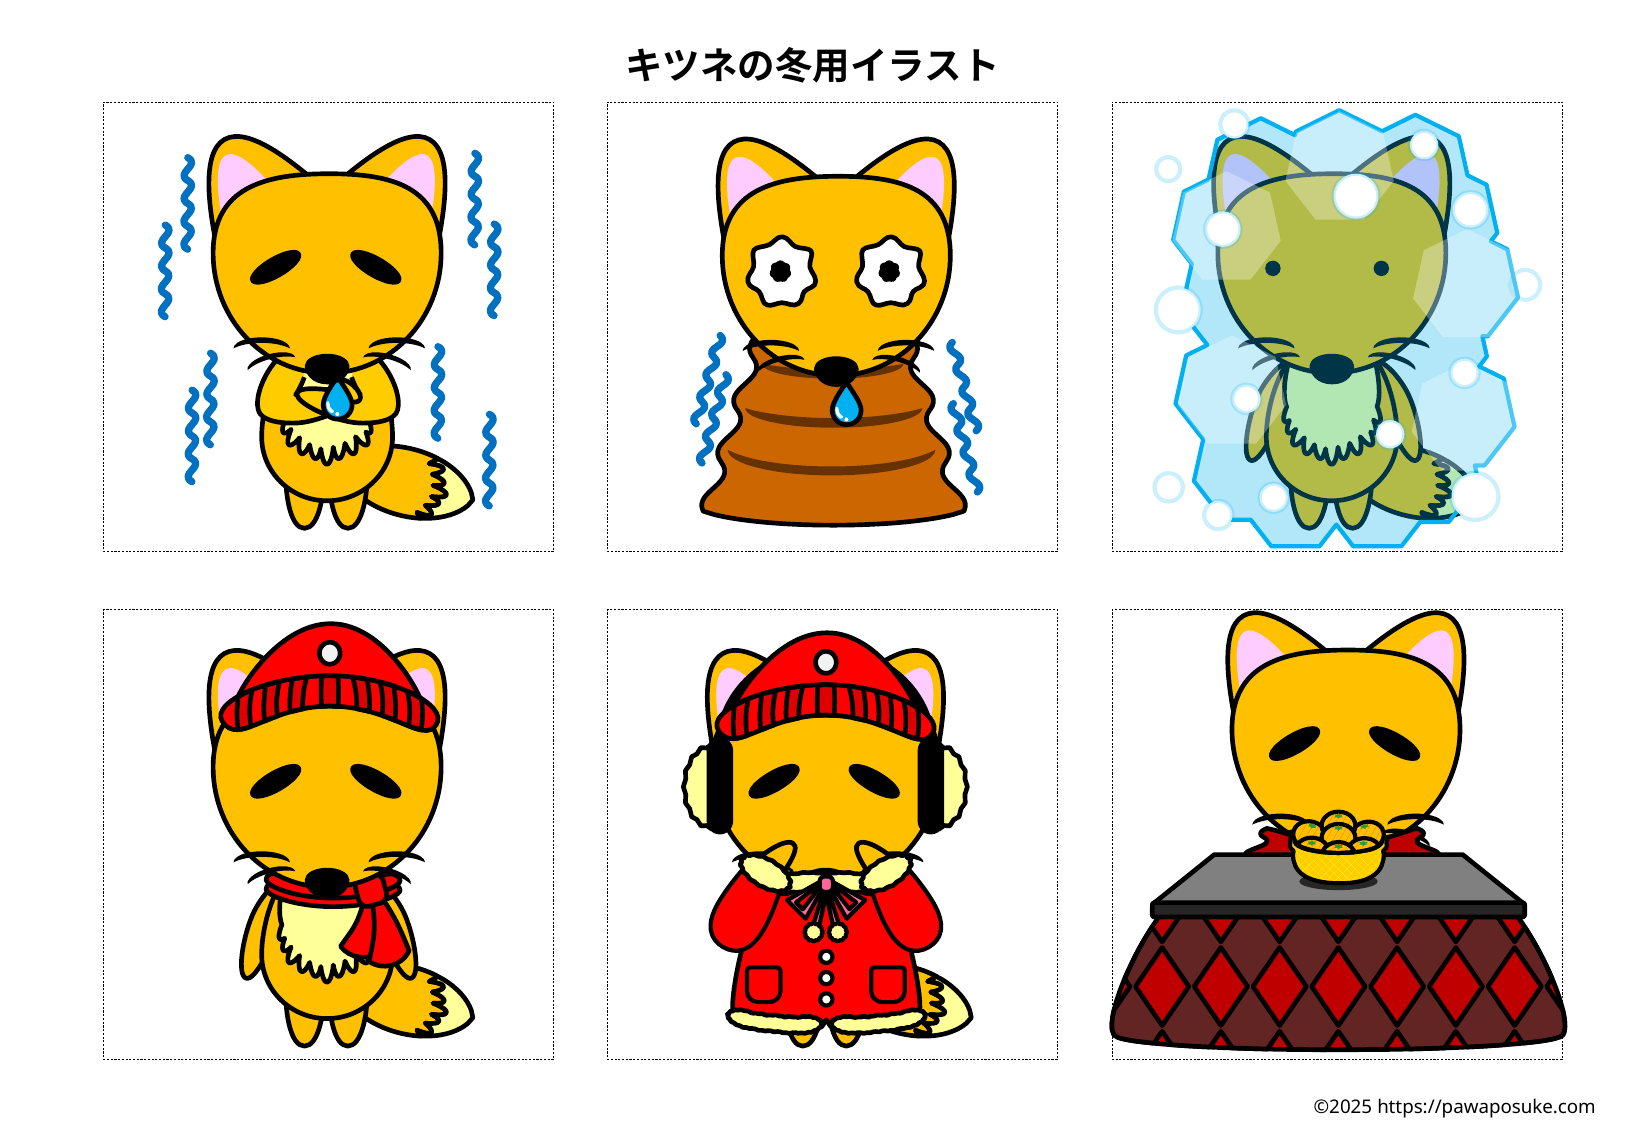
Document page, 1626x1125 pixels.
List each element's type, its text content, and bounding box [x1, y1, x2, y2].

text_box キツネの冬用イラスト [610, 34, 1015, 95]
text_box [1154, 109, 1541, 547]
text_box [185, 623, 474, 1047]
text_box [161, 133, 499, 529]
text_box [683, 632, 973, 1047]
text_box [695, 135, 978, 526]
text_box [1111, 609, 1566, 1050]
